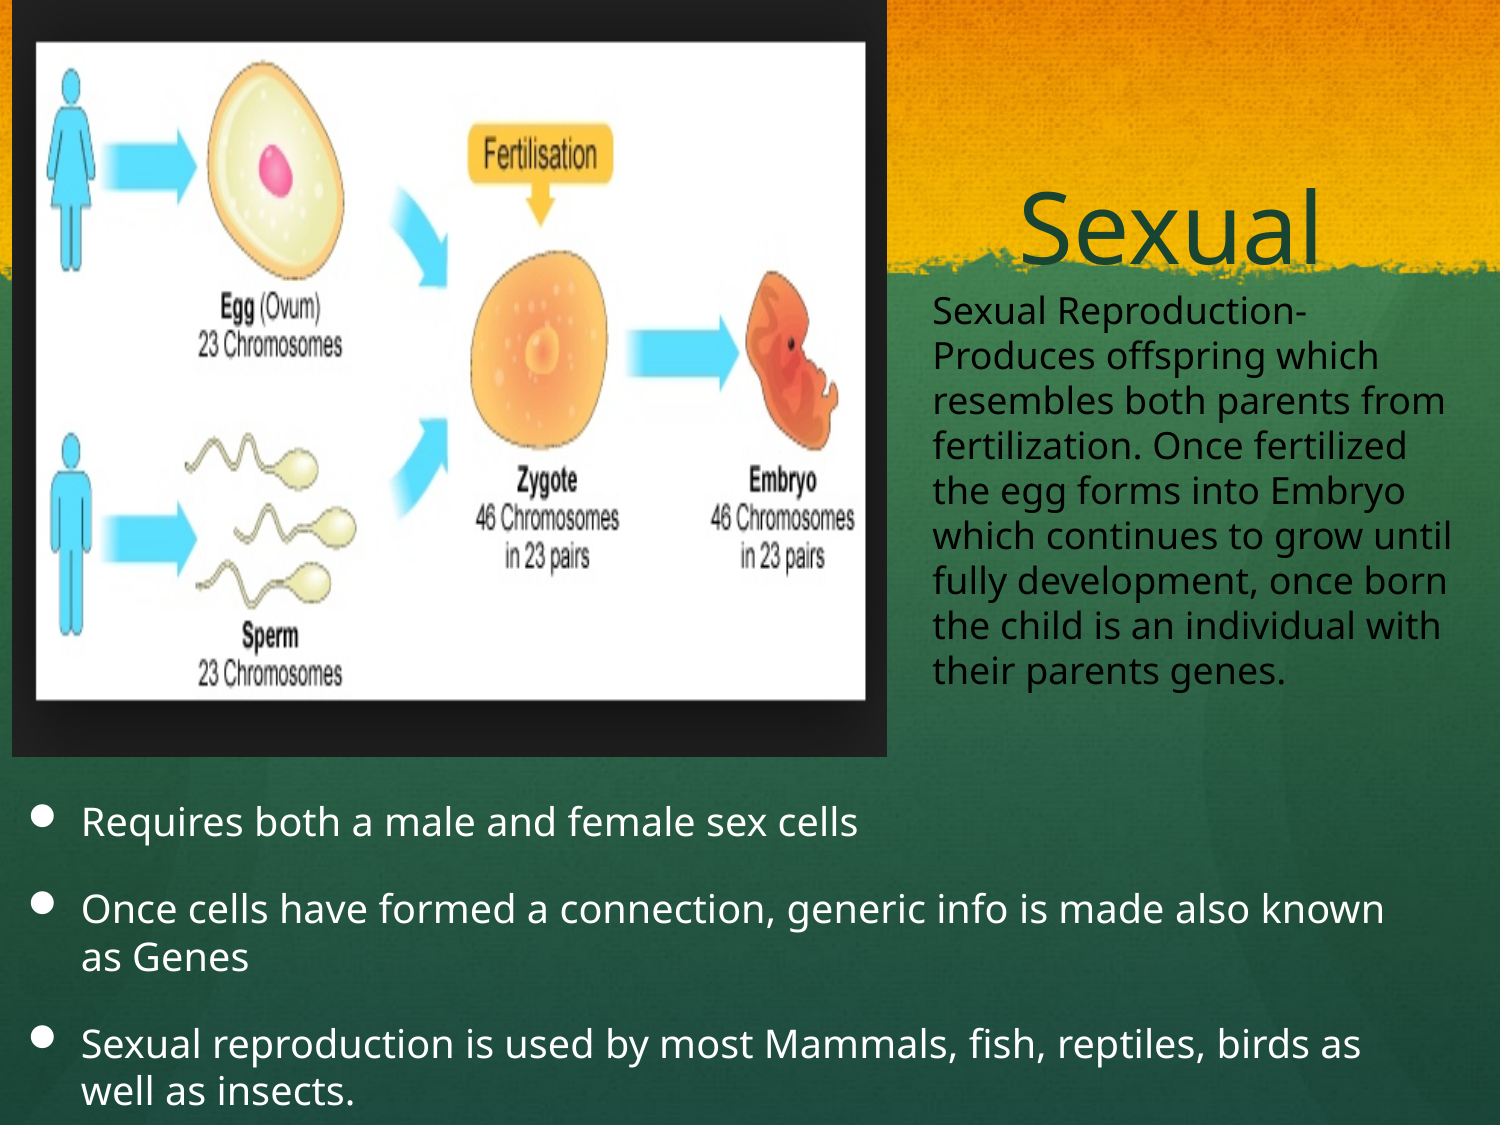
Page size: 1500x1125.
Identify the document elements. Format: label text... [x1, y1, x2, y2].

list Requires both a male and female sex cells Once cells have formed a connection, generic info is made also known as Genes Sexual reproduction is used by most Mammals, fish, reptiles, birds as well as insects. [12, 789, 1434, 1123]
picture [0, 0, 1500, 1125]
text_box Sexual Reproduction- Produces offspring which resembles both parents from fertilization. Once fertilized the egg forms into Embryo which continues to grow until fully development, once born the child is an individual with their parents genes. [941, 279, 1484, 700]
title Sexual [941, 67, 1484, 279]
